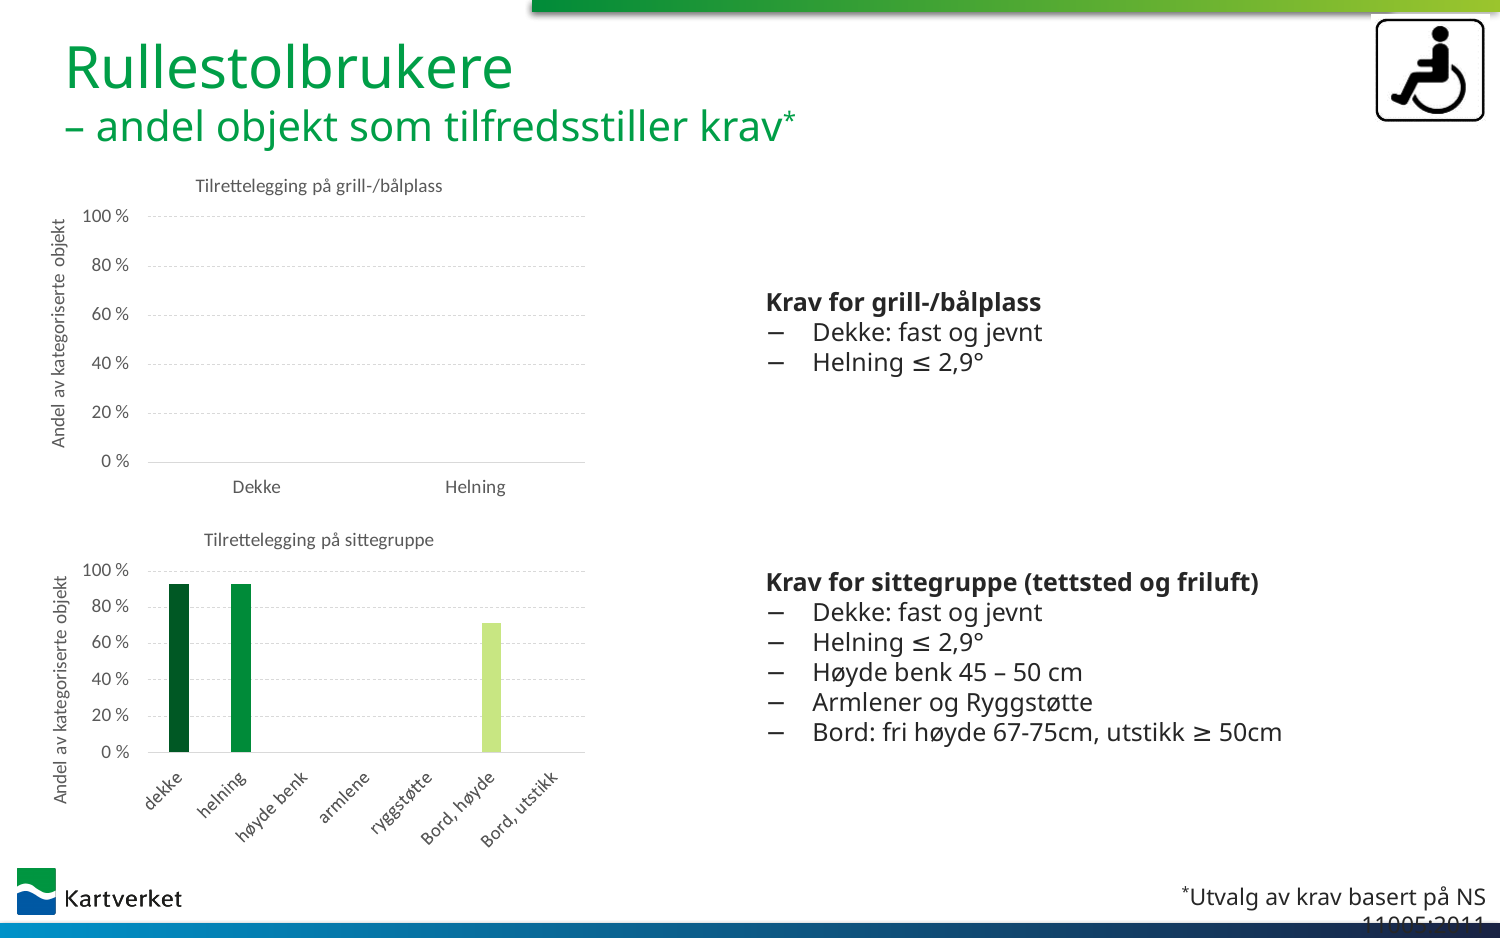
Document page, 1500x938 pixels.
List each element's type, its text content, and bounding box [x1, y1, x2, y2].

picture [41, 166, 596, 505]
text_box Krav for grill-/bålplass Dekke: fast og jevnt Helning ≤ 2,9° [750, 279, 1452, 384]
text_box *Utvalg av krav basert på NS 11005:2011 [1068, 873, 1500, 938]
text_box Krav for sittegruppe (tettsted og friluft) Dekke: fast og jevnt Helning ≤ 2,9° Høyde benk 45 – 50 cm Armlener og Ryggstøtte Bord: fri høyde 67-75cm, utstikk ≥ 50cm [750, 559, 1500, 754]
text_box Rullestolbrukere – andel objekt som tilfredsstiller krav* [49, 14, 1431, 158]
picture [41, 520, 596, 859]
picture [1371, 13, 1491, 127]
